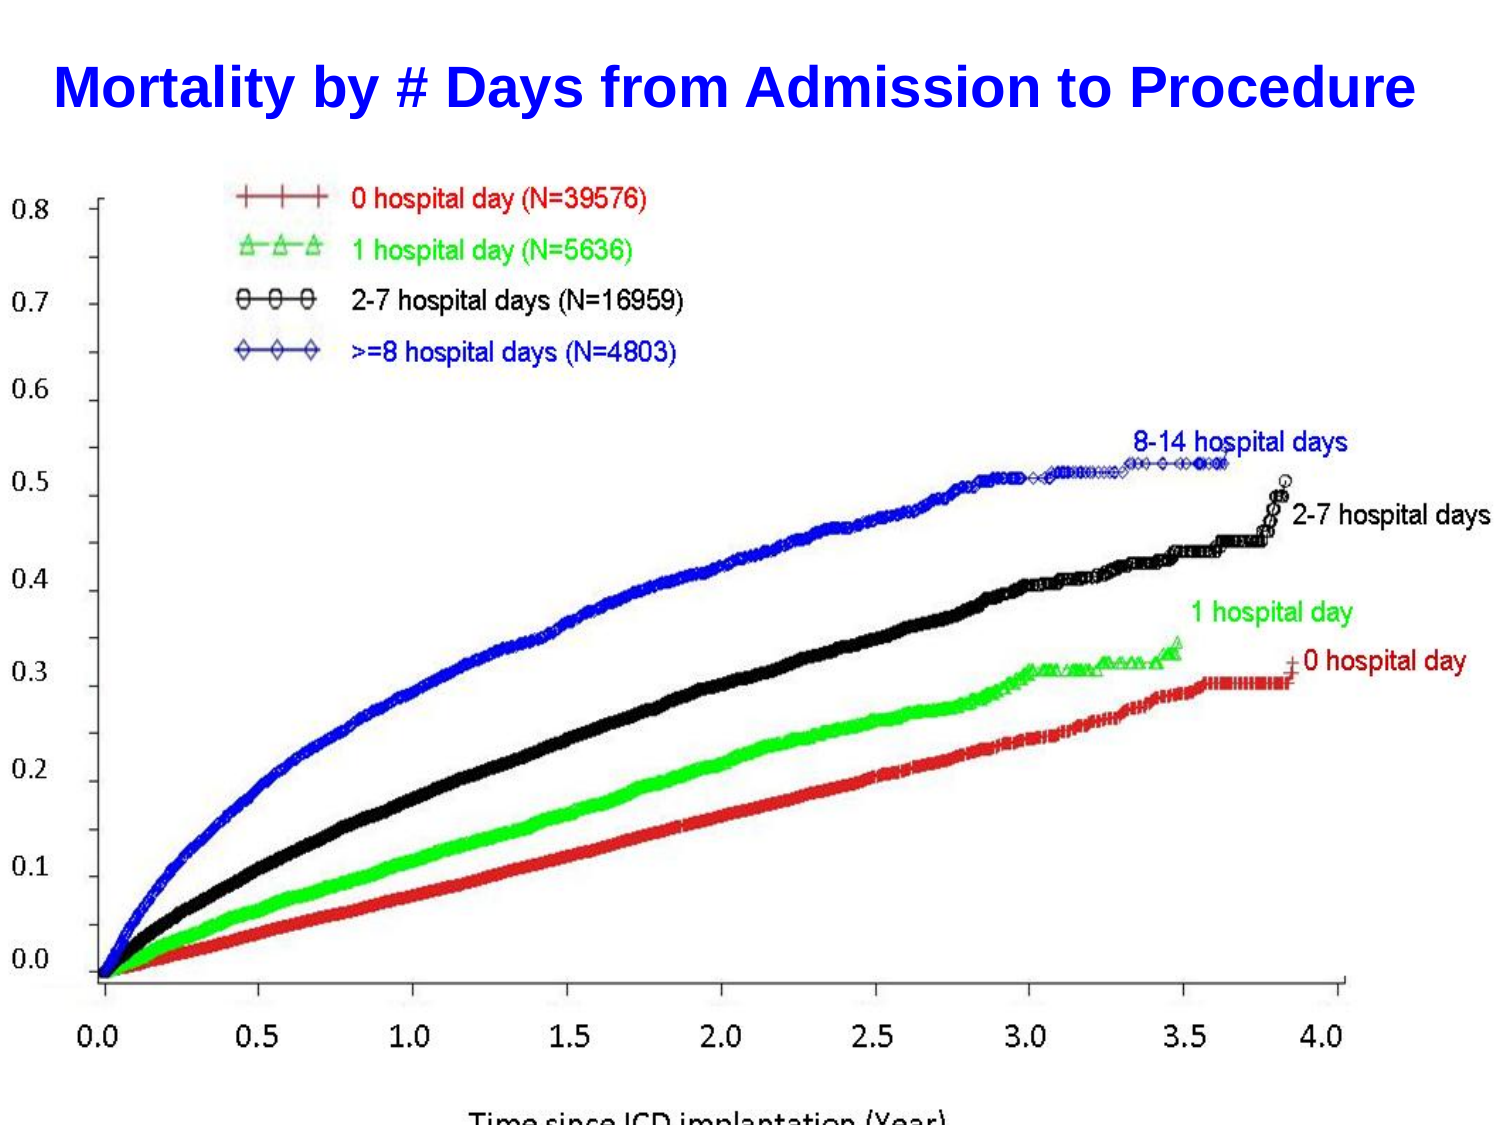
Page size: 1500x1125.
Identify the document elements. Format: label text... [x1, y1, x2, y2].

picture [0, 137, 1500, 1125]
title Mortality by # Days from Admission to Procedure [12, 50, 1475, 135]
